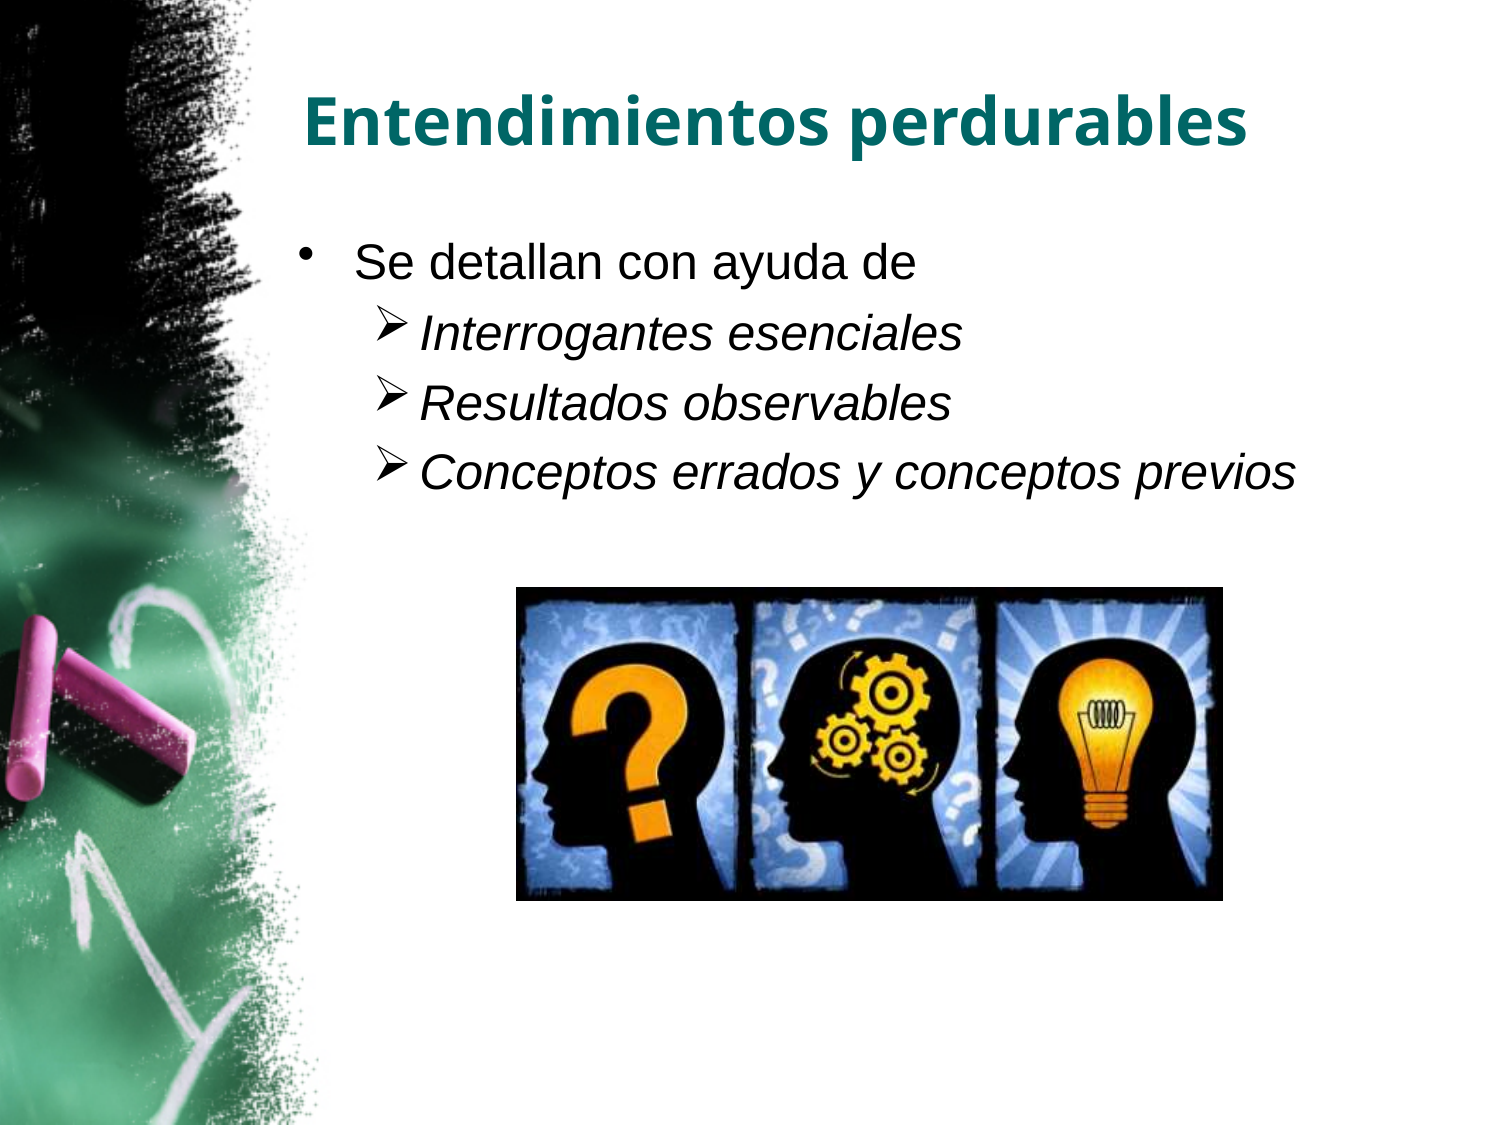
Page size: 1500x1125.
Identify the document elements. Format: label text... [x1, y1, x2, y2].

title Entendimientos perdurables [287, 49, 1438, 188]
picture [0, 0, 1500, 1125]
text_box Se detallan con ayuda de Interrogantes esenciales Resultados observables Conceptos errados y conceptos previos [282, 222, 1427, 1082]
